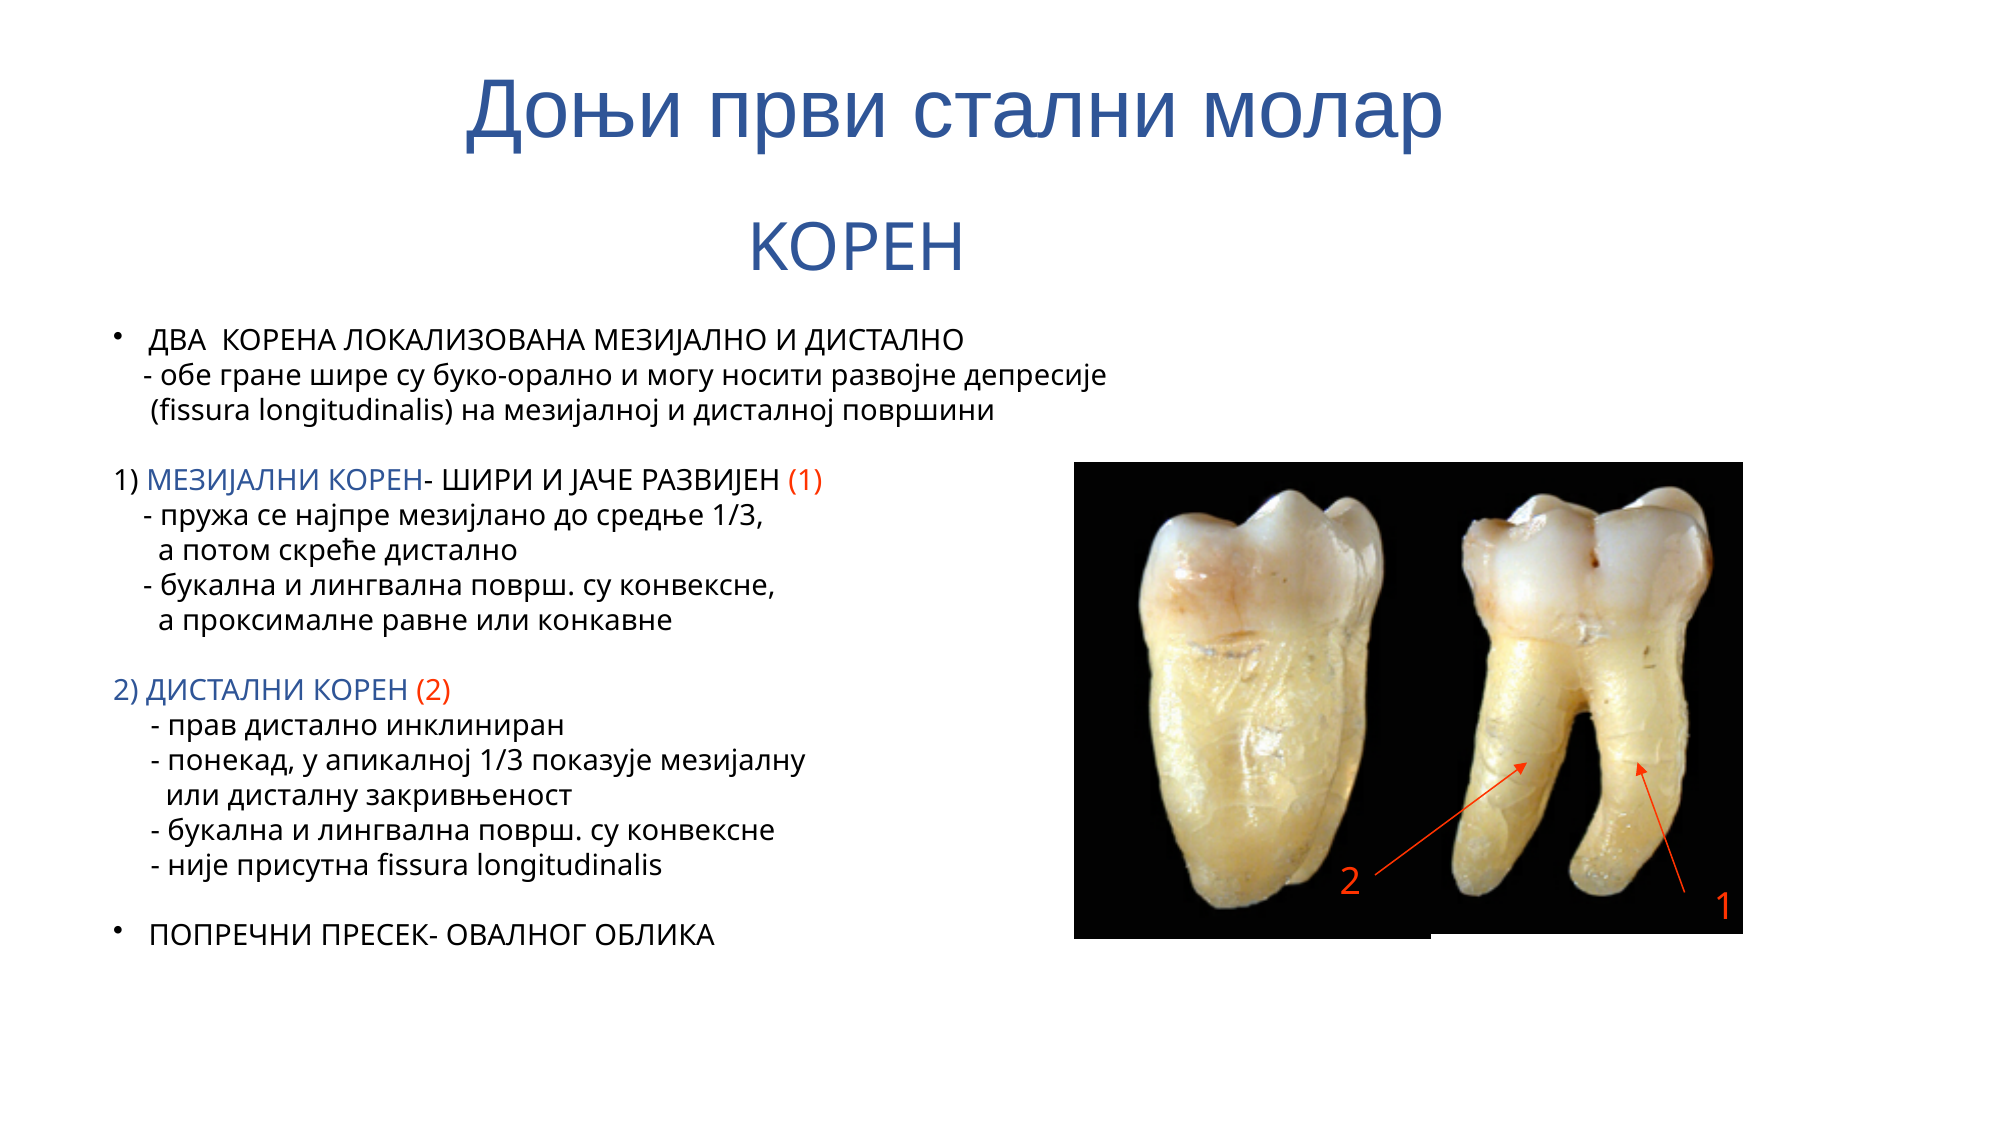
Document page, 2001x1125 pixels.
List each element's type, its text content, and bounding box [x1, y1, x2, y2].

text_box ДВА КОРЕНА ЛОКАЛИЗОВАНА МЕЗИЈАЛНО И ДИСТАЛНО - обе гране шире су буко-орално и могу носити развојне депресије (fissura longitudinalis) на мезијалној и дисталној површини 1) МЕЗИЈАЛНИ КОРEН- ШИРИ И ЈАЧЕ РАЗВИЈЕН (1) - пружа се најпре мезијлано до средње 1/3, а потом скреће дистално - букална и лингвална површ. су конвексне, а проксималне равне или конкавне 2) ДИСТАЛНИ КОРEН (2) - прав дистално инклиниран - понекад, у апикалној 1/3 показује мезијалну или дисталну закривњеност - букална и лингвална површ. су конвексне - није присутна fissura longitudinalis ПОПРЕЧНИ ПРЕСЕК- ОВАЛНОГ ОБЛИКА [98, 314, 1447, 1008]
text_box Доњи први стални молар [451, 47, 1483, 162]
text_box 1 [1698, 874, 1750, 935]
picture [1074, 462, 1743, 940]
text_box KOРЕН [733, 196, 982, 291]
